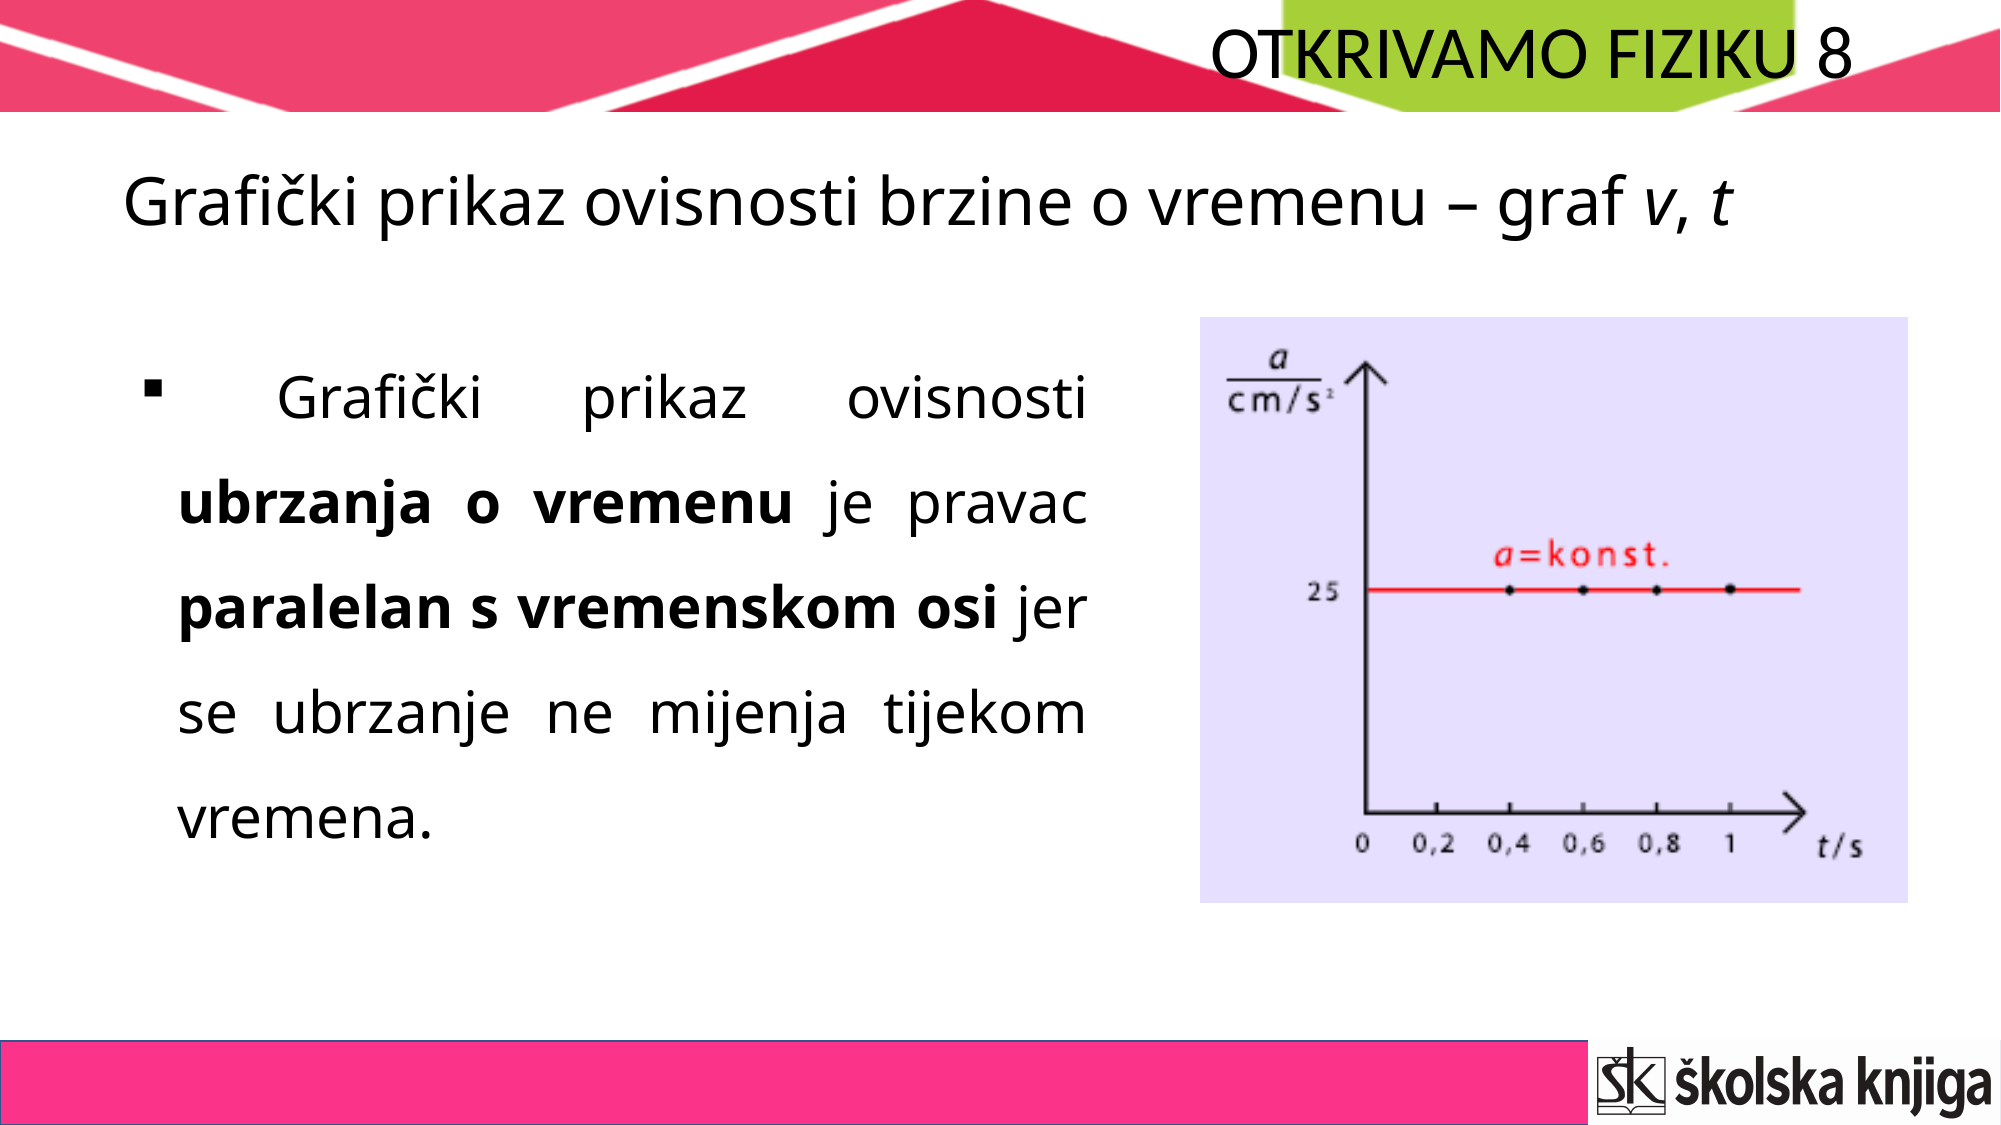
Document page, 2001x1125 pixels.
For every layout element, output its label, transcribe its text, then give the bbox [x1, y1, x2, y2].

picture [0, 0, 2000, 112]
picture [1588, 1035, 2000, 1125]
list Grafički prikaz ovisnosti ubrzanja o vremenu je pravac paralelan s vremenskom osi jer se ubrzanje ne mijenja tijekom vremena. [124, 317, 1104, 1032]
picture [1200, 317, 1908, 903]
title Grafički prikaz ovisnosti brzine o vremenu – graf v, t [107, 110, 1832, 298]
